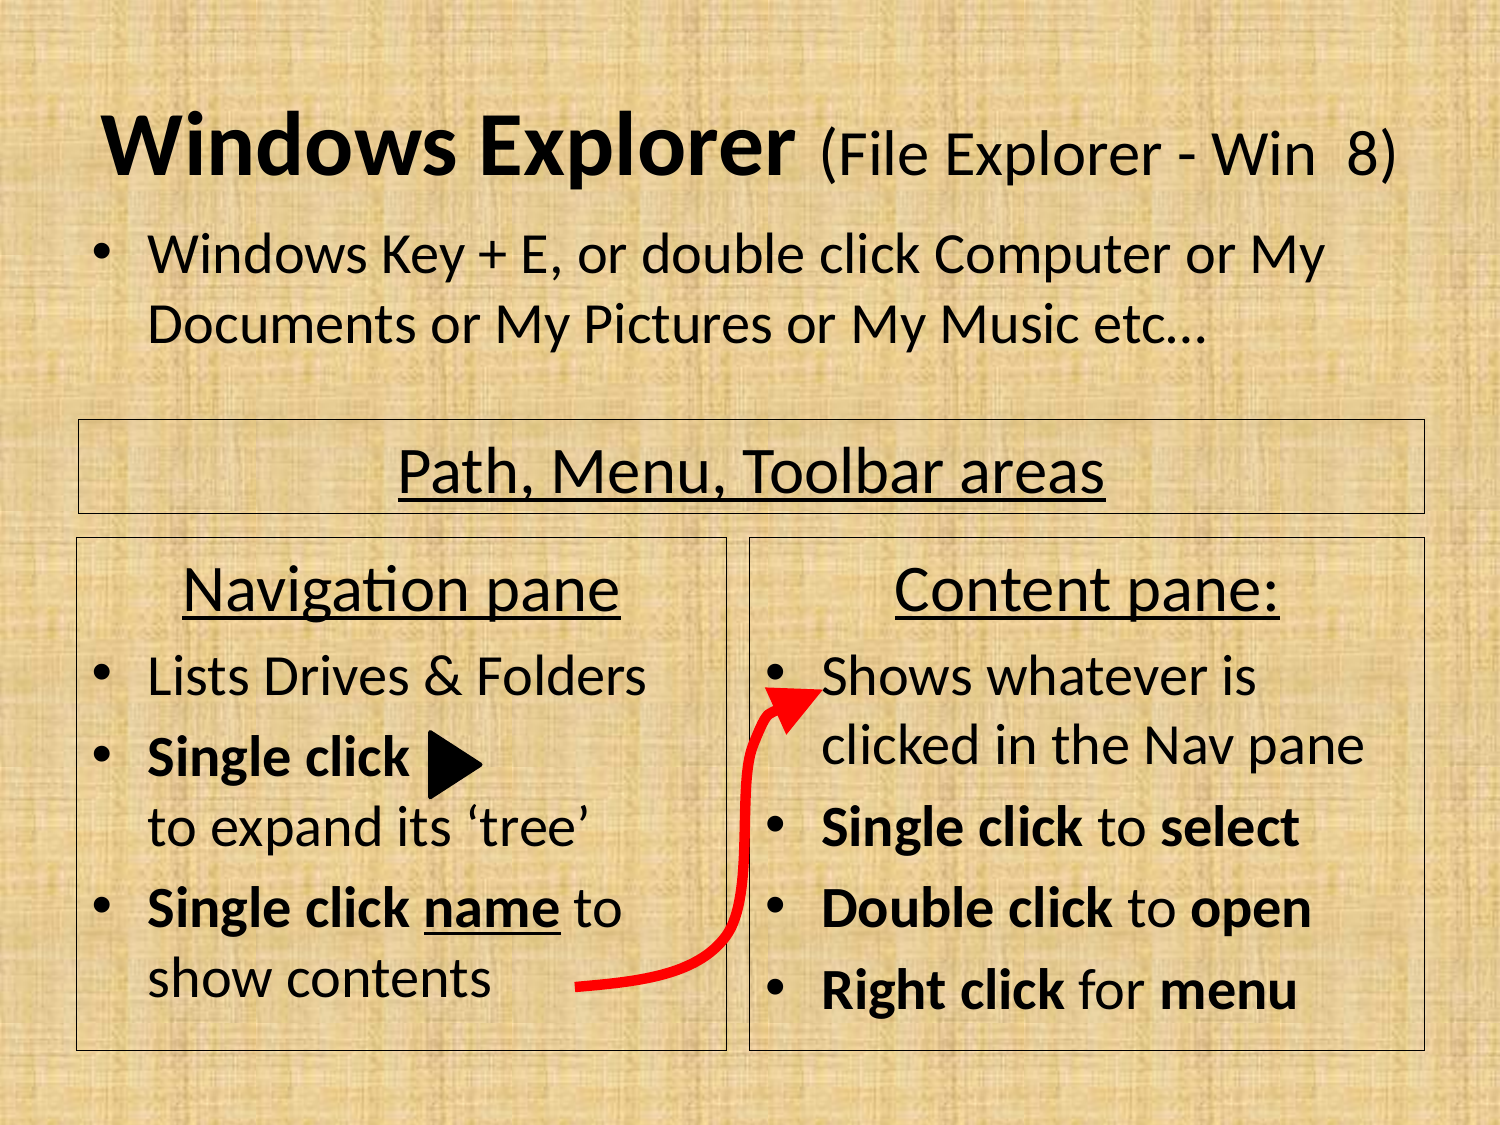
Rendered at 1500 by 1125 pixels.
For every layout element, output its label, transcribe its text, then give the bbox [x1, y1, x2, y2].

text_box Content pane: Shows whatever is clicked in the Nav pane Single click to select Double click to open Right click for menu [749, 537, 1425, 1051]
text_box [574, 685, 823, 990]
text_box [428, 730, 483, 800]
picture [0, 0, 1500, 1125]
list Windows Key + E, or double click Computer or My Documents or My Pictures or My Music etc… [76, 208, 1427, 398]
title Windows Explorer (File Explorer - Win 8) [75, 45, 1425, 233]
text_box Navigation pane Lists Drives & Folders Single click to expand its ‘tree’ Single click name to show contents [76, 537, 727, 1051]
text_box Path, Menu, Toolbar areas [78, 419, 1425, 514]
